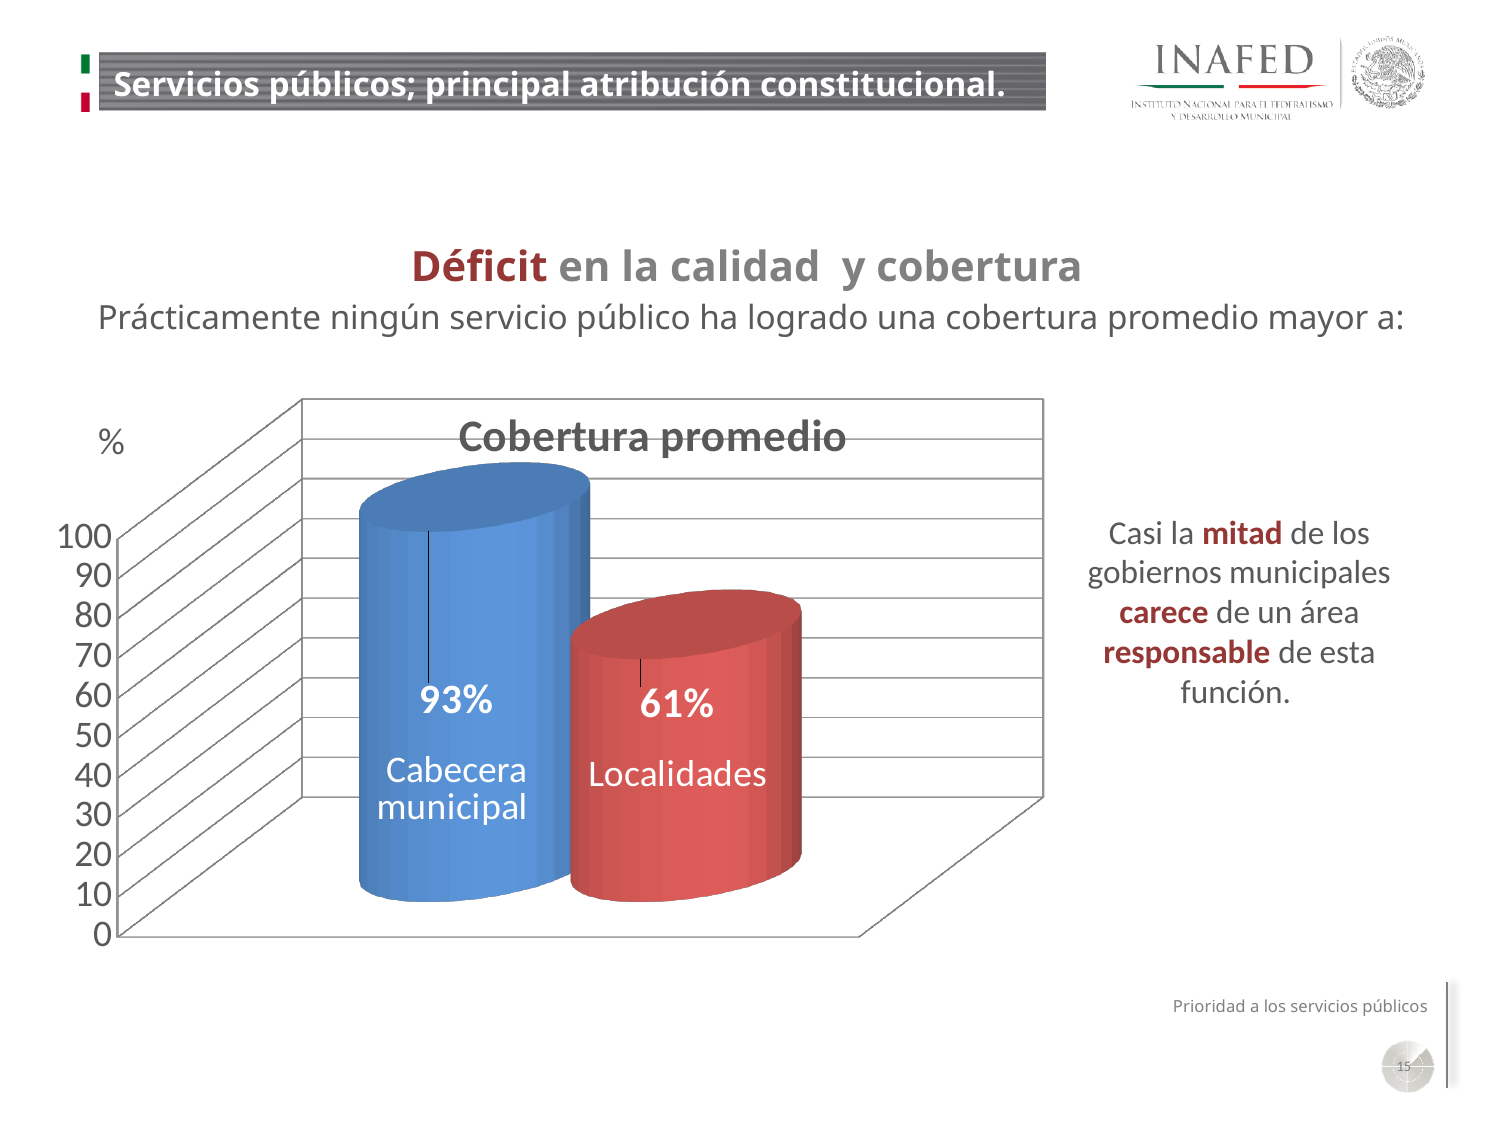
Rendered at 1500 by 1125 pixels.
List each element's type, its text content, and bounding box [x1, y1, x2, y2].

title Servicios públicos; principal atribución constitucional. [98, 55, 1046, 111]
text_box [30, 290, 1071, 970]
text_box Déficit en la calidad y cobertura Prácticamente ningún servicio público ha logrado una cobertura promedio mayor a: [30, 230, 1475, 346]
slide_number 15 [1381, 1035, 1443, 1097]
picture [1128, 35, 1436, 123]
text_box Casi la mitad de los gobiernos municipales carece de un área responsable de esta función. [1076, 501, 1424, 720]
picture [77, 45, 1046, 112]
